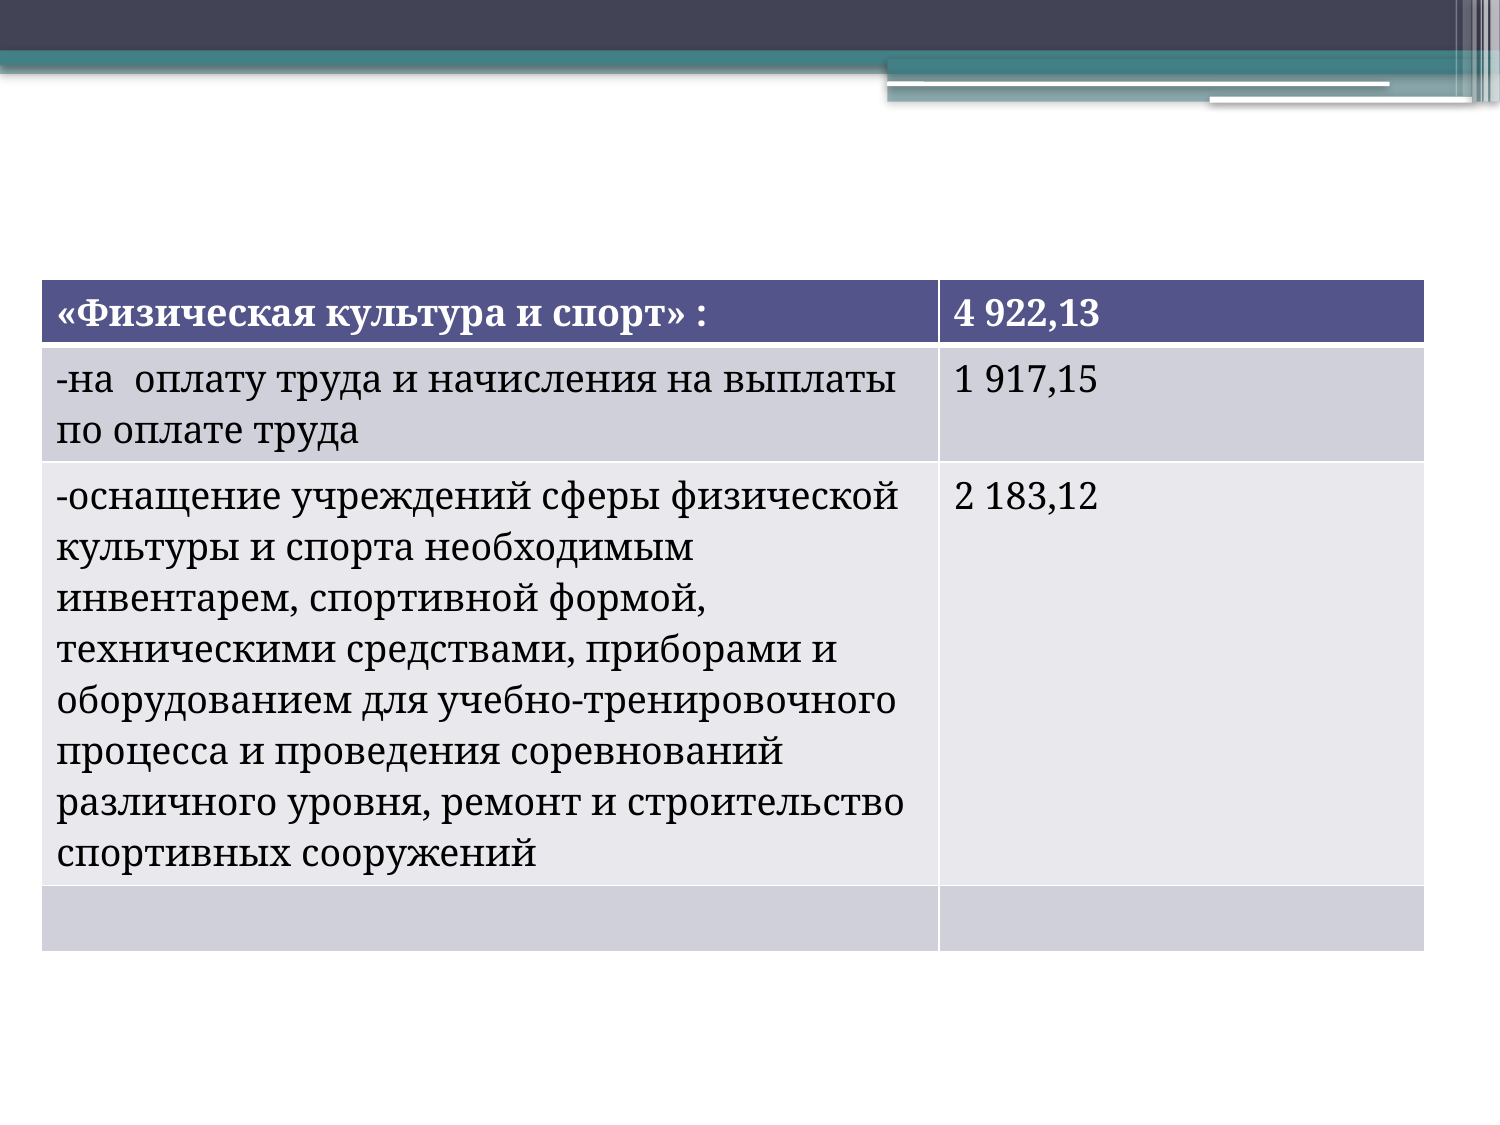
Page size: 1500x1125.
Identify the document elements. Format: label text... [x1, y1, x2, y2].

table_cell 1 917,15 [940, 348, 1424, 461]
table_cell [42, 886, 938, 951]
table_cell 2 183,12 [940, 463, 1424, 885]
table_cell -на оплату труда и начисления на выплаты по оплате труда [42, 348, 938, 461]
table_cell [940, 886, 1424, 951]
table_header 4 922,13 [940, 280, 1424, 342]
table_header «Физическая культура и спорт» : [42, 280, 938, 342]
table_cell -оснащение учреждений сферы физической культуры и спорта необходимым инвентарем, спортивной формой, техническими средствами, приборами и оборудованием для учебно-тренировочного процесса и проведения соревнований различного уровня, ремонт и строительство спортивных сооружений [42, 463, 938, 885]
